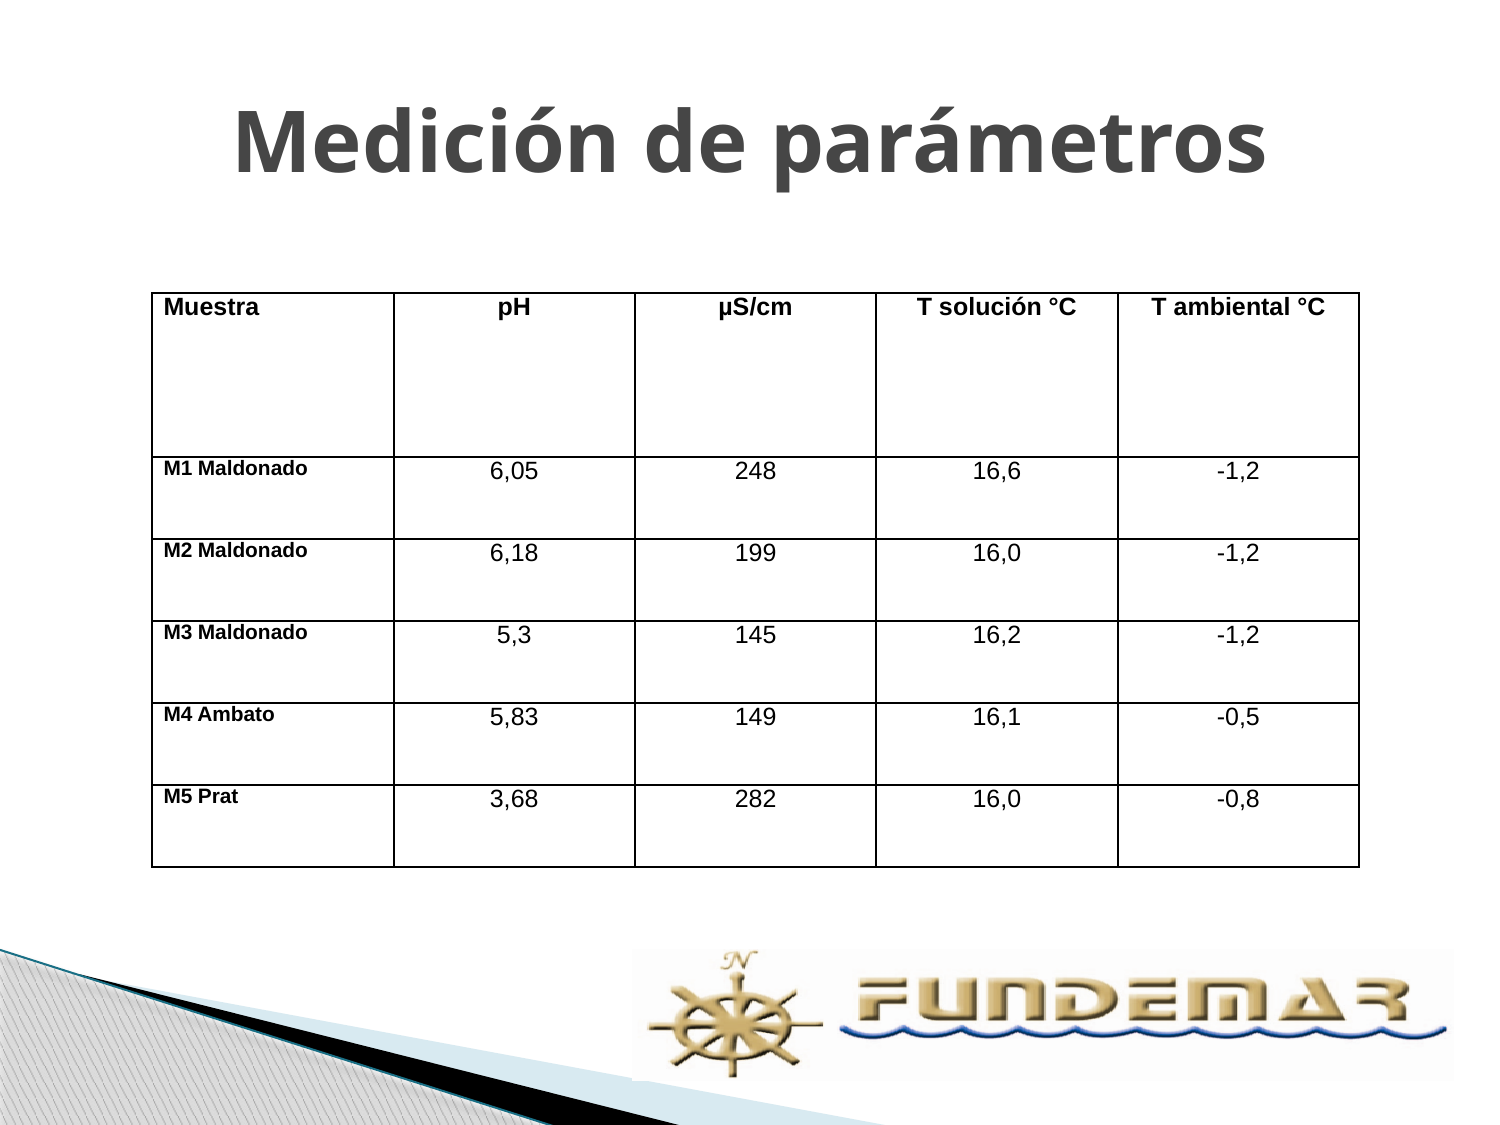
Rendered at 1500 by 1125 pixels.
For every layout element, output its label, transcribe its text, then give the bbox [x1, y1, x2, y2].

table_cell 16,1 [877, 704, 1117, 784]
table_cell 6,05 [395, 458, 634, 538]
table_cell 16,2 [877, 622, 1117, 702]
table_cell M5 Prat [153, 786, 393, 866]
title Medición de parámetros [75, 45, 1425, 233]
table_cell 3,68 [395, 786, 634, 866]
table_cell 199 [636, 540, 875, 620]
table_cell -1,2 [1119, 540, 1358, 620]
table_cell -0,8 [1119, 786, 1358, 866]
table_header Muestra [153, 294, 393, 456]
table_cell -1,2 [1119, 458, 1358, 538]
table_header T ambiental °C [1119, 294, 1358, 456]
table_cell 6,18 [395, 540, 634, 620]
table_cell 145 [636, 622, 875, 702]
table_cell 282 [636, 786, 875, 866]
table_cell M1 Maldonado [153, 458, 393, 538]
table_cell 16,0 [877, 786, 1117, 866]
table_cell M2 Maldonado [153, 540, 393, 620]
table_cell -0,5 [1119, 704, 1358, 784]
table_header pH [395, 294, 634, 456]
table_header T solución °C [877, 294, 1117, 456]
table_header µS/cm [636, 294, 875, 456]
table_cell 16,0 [877, 540, 1117, 620]
table_cell 248 [636, 458, 875, 538]
table_cell M3 Maldonado [153, 622, 393, 702]
table_cell 5,83 [395, 704, 634, 784]
table_cell 16,6 [877, 458, 1117, 538]
table_cell -1,2 [1119, 622, 1358, 702]
picture [632, 948, 1454, 1081]
table_cell M4 Ambato [153, 704, 393, 784]
table_cell 149 [636, 704, 875, 784]
table_cell 5,3 [395, 622, 634, 702]
